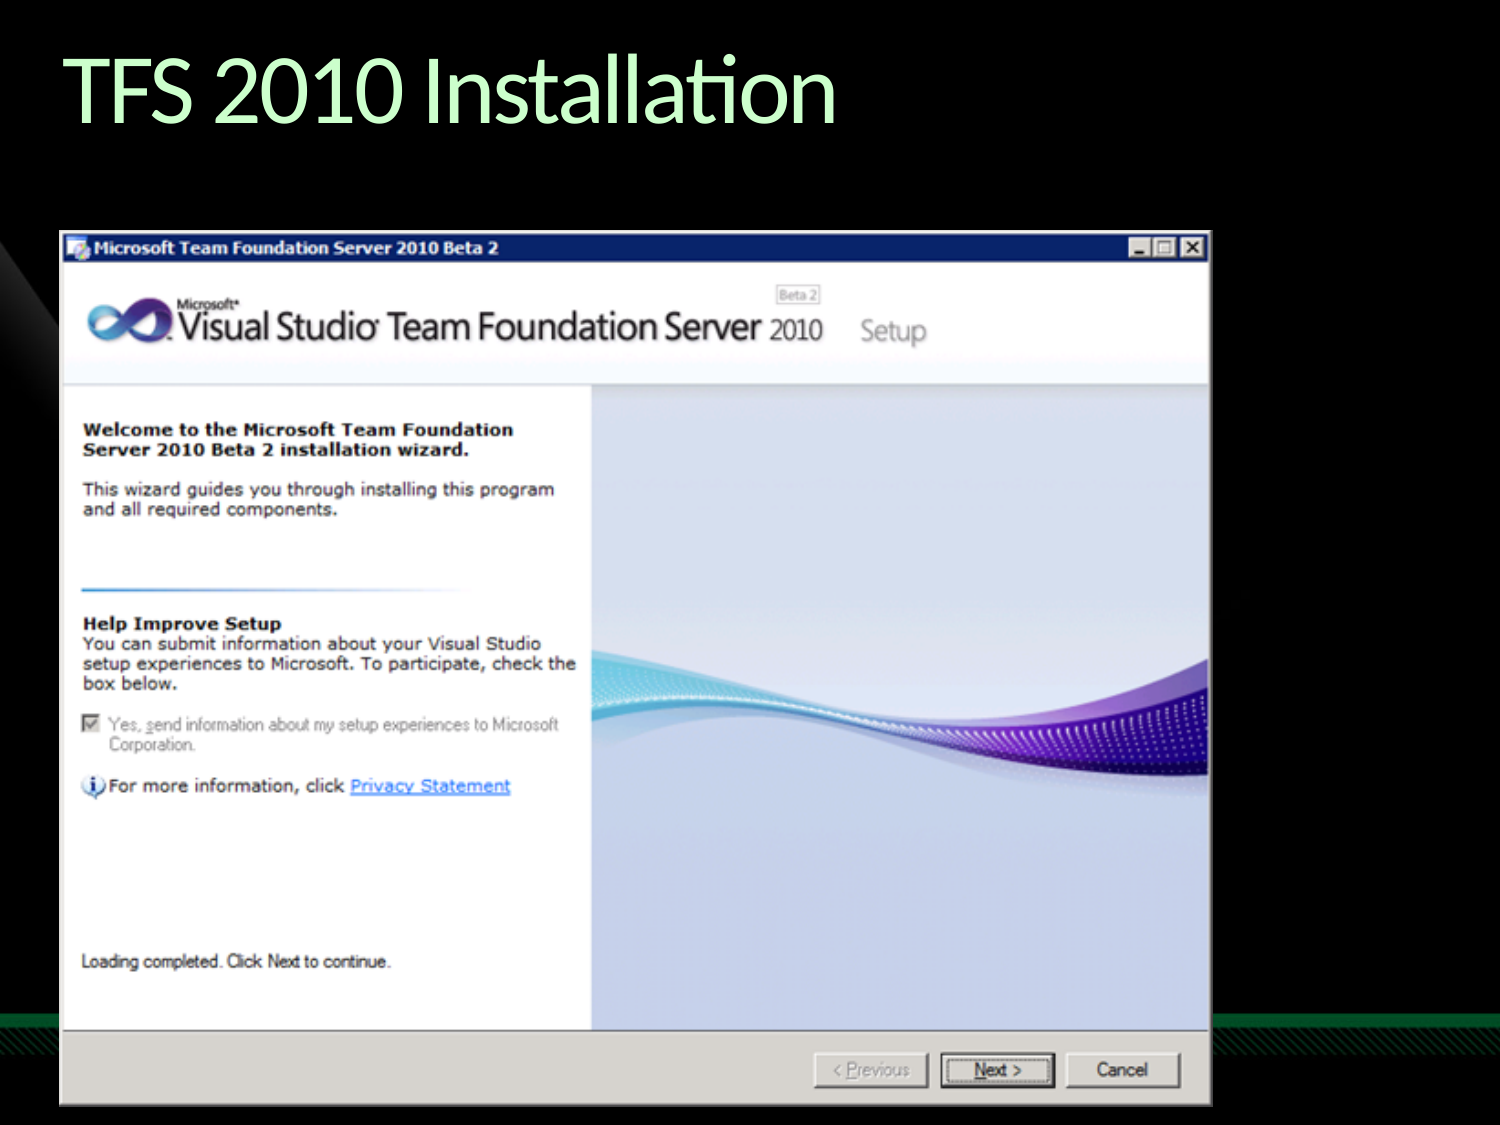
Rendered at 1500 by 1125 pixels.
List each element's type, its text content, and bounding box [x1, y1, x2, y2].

picture [0, 0, 1500, 1125]
title TFS 2010 Installation [62, 37, 1438, 147]
